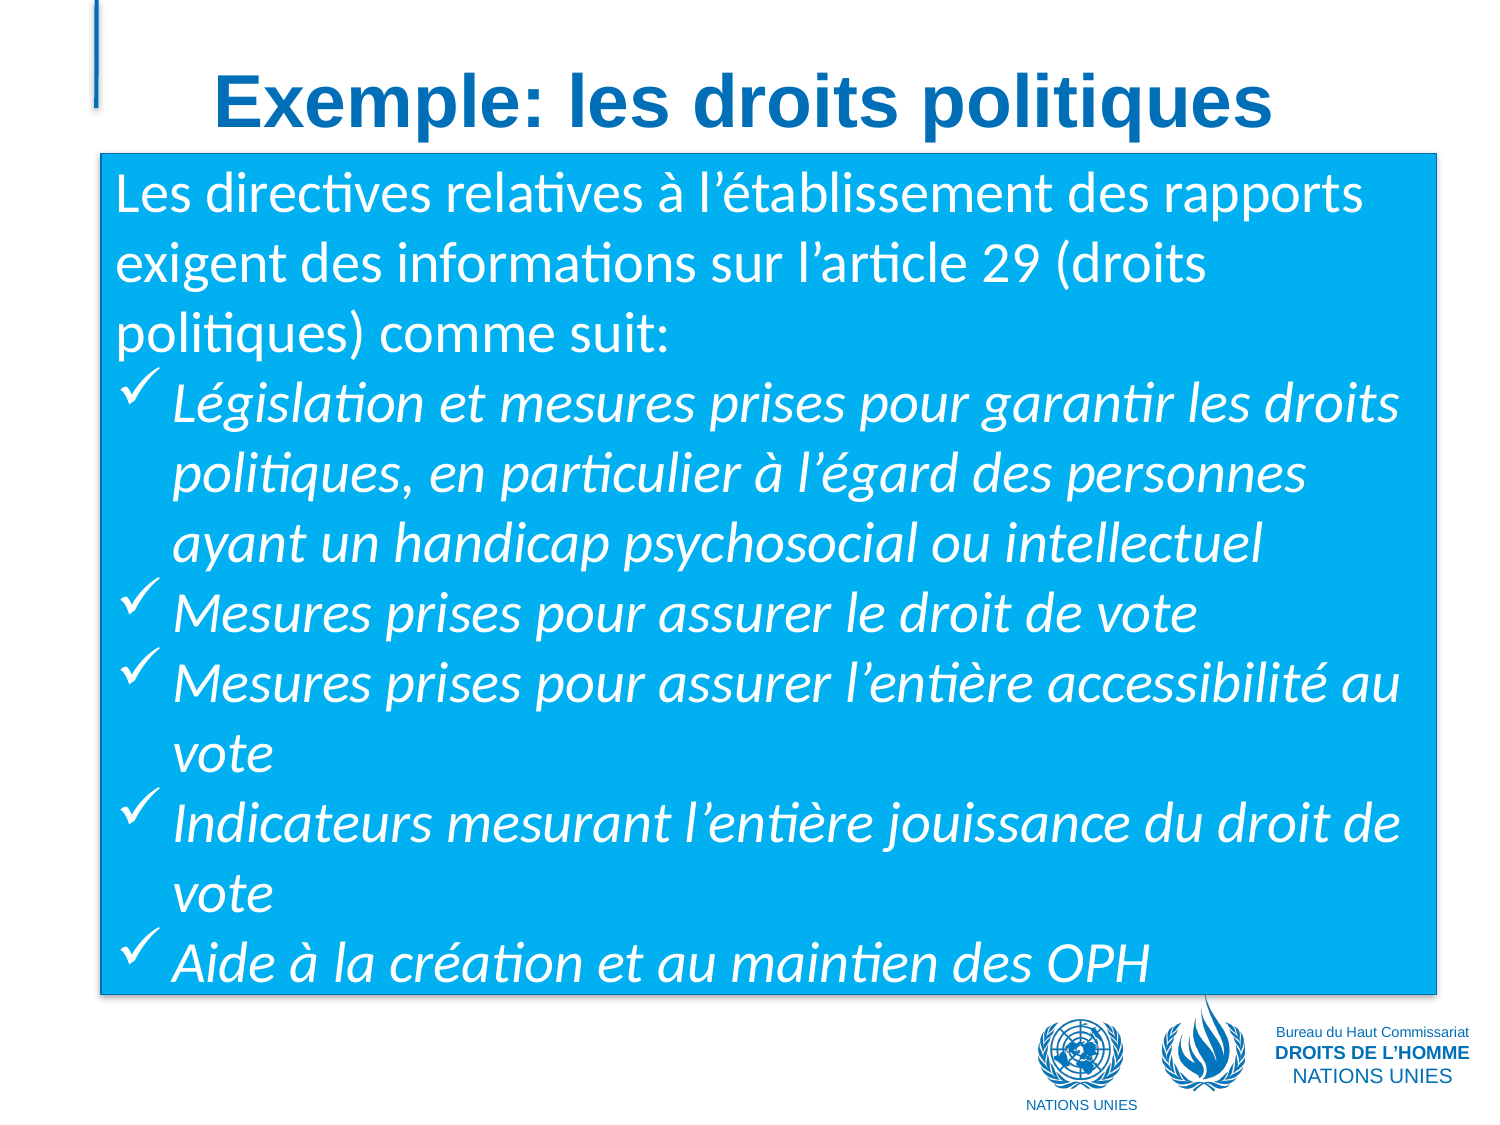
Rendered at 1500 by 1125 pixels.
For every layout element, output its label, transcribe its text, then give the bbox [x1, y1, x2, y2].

picture [1037, 990, 1457, 1107]
title Exemple: les droits politiques [52, 45, 1437, 224]
text_box Les directives relatives à l’établissement des rapports exigent des informations sur l’article 29 (droits politiques) comme suit: Législation et mesures prises pour garantir les droits politiques, en particulier à l’égard des personnes ayant un handicap psychosocial ou intellectuel Mesures prises pour assurer le droit de vote Mesures prises pour assurer l’entière accessibilité au vote Indicateurs mesurant l’entière jouissance du droit de vote Aide à la création et au maintien des OPH [100, 153, 1437, 995]
text_box NATIONS UNIES [980, 1088, 1184, 1121]
text_box Bureau du Haut Commissariat DROITS DE L’HOMME NATIONS UNIES [1245, 1015, 1500, 1096]
